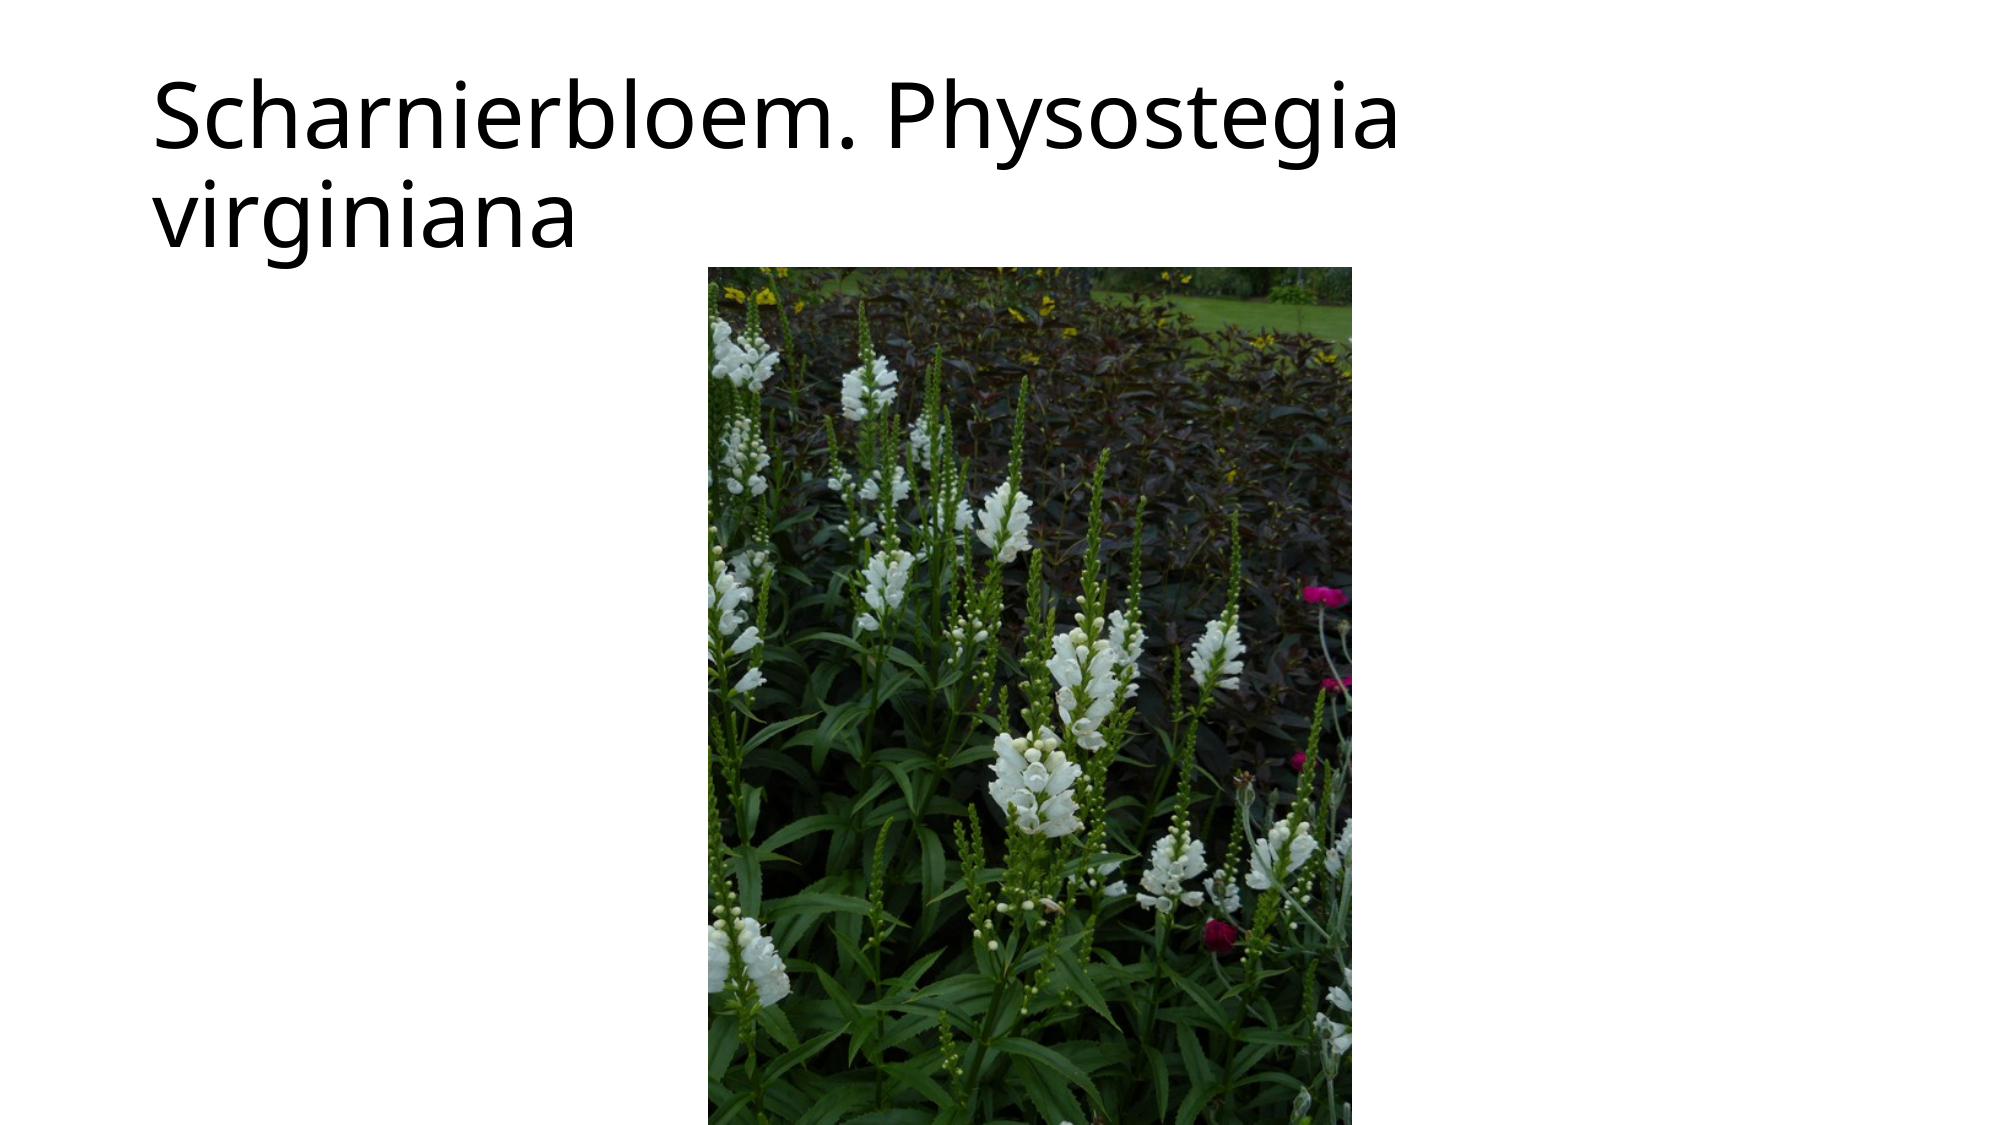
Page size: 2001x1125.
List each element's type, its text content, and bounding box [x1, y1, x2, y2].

title Scharnierbloem. Physostegia virginiana [137, 59, 1863, 278]
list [708, 267, 1352, 1125]
